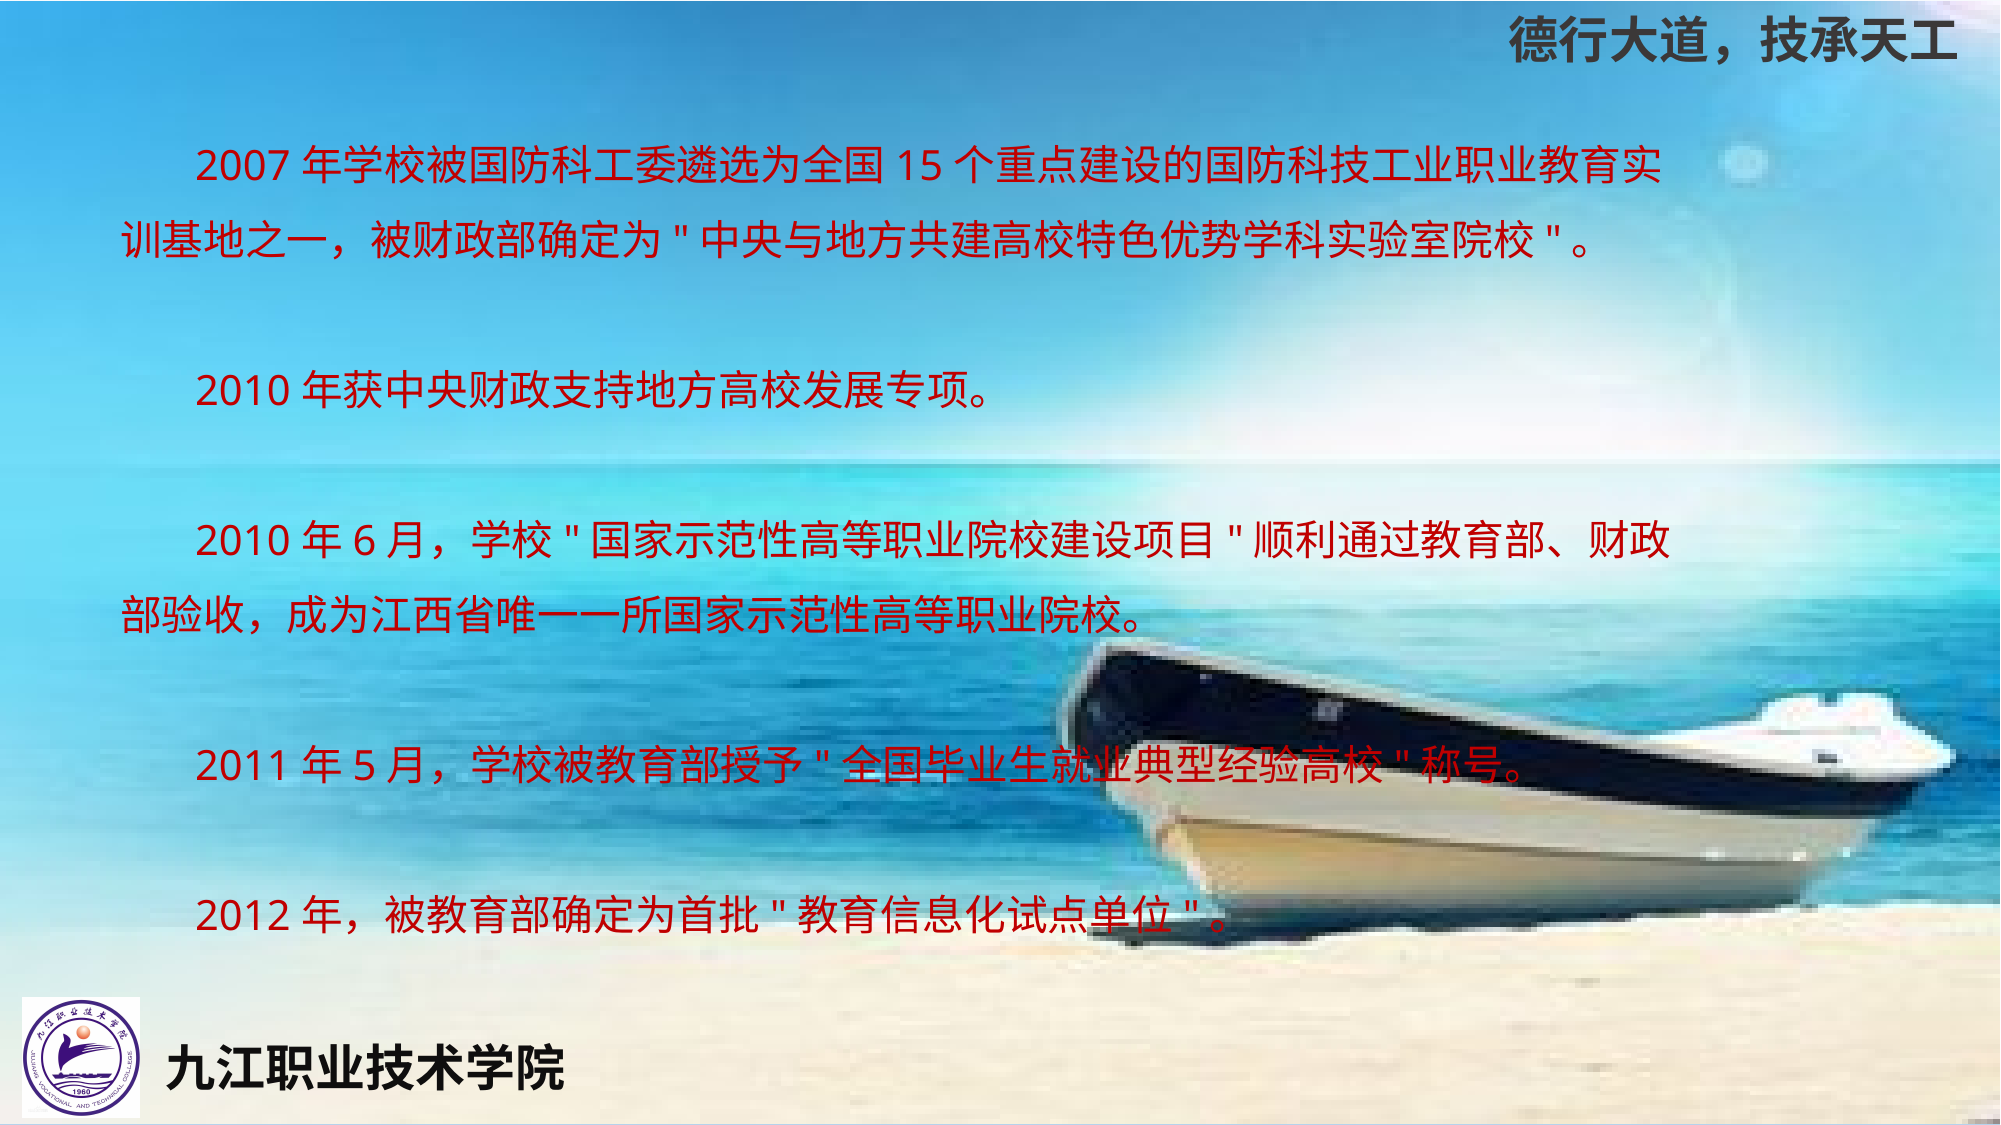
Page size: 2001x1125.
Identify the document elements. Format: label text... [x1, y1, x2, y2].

footer 九江职业技术学院 [105, 1042, 626, 1103]
subtitle 2007年学校被国防科工委遴选为全国15个重点建设的国防科技工业职业教育实训基地之一，被财政部确定为"中央与地方共建高校特色优势学科实验室院校"。 2010年获中央财政支持地方高校发展专项。 2010年6月，学校"国家示范性高等职业院校建设项目"顺利通过教育部、财政部验收，成为江西省唯一一所国家示范性高等职业院校。 2011年5月，学校被教育部授予"全国毕业生就业典型经验高校"称号。 2012年，被教育部确定为首批"教育信息化试点单位"。 [105, 106, 1687, 1022]
picture [0, 1, 2000, 1124]
